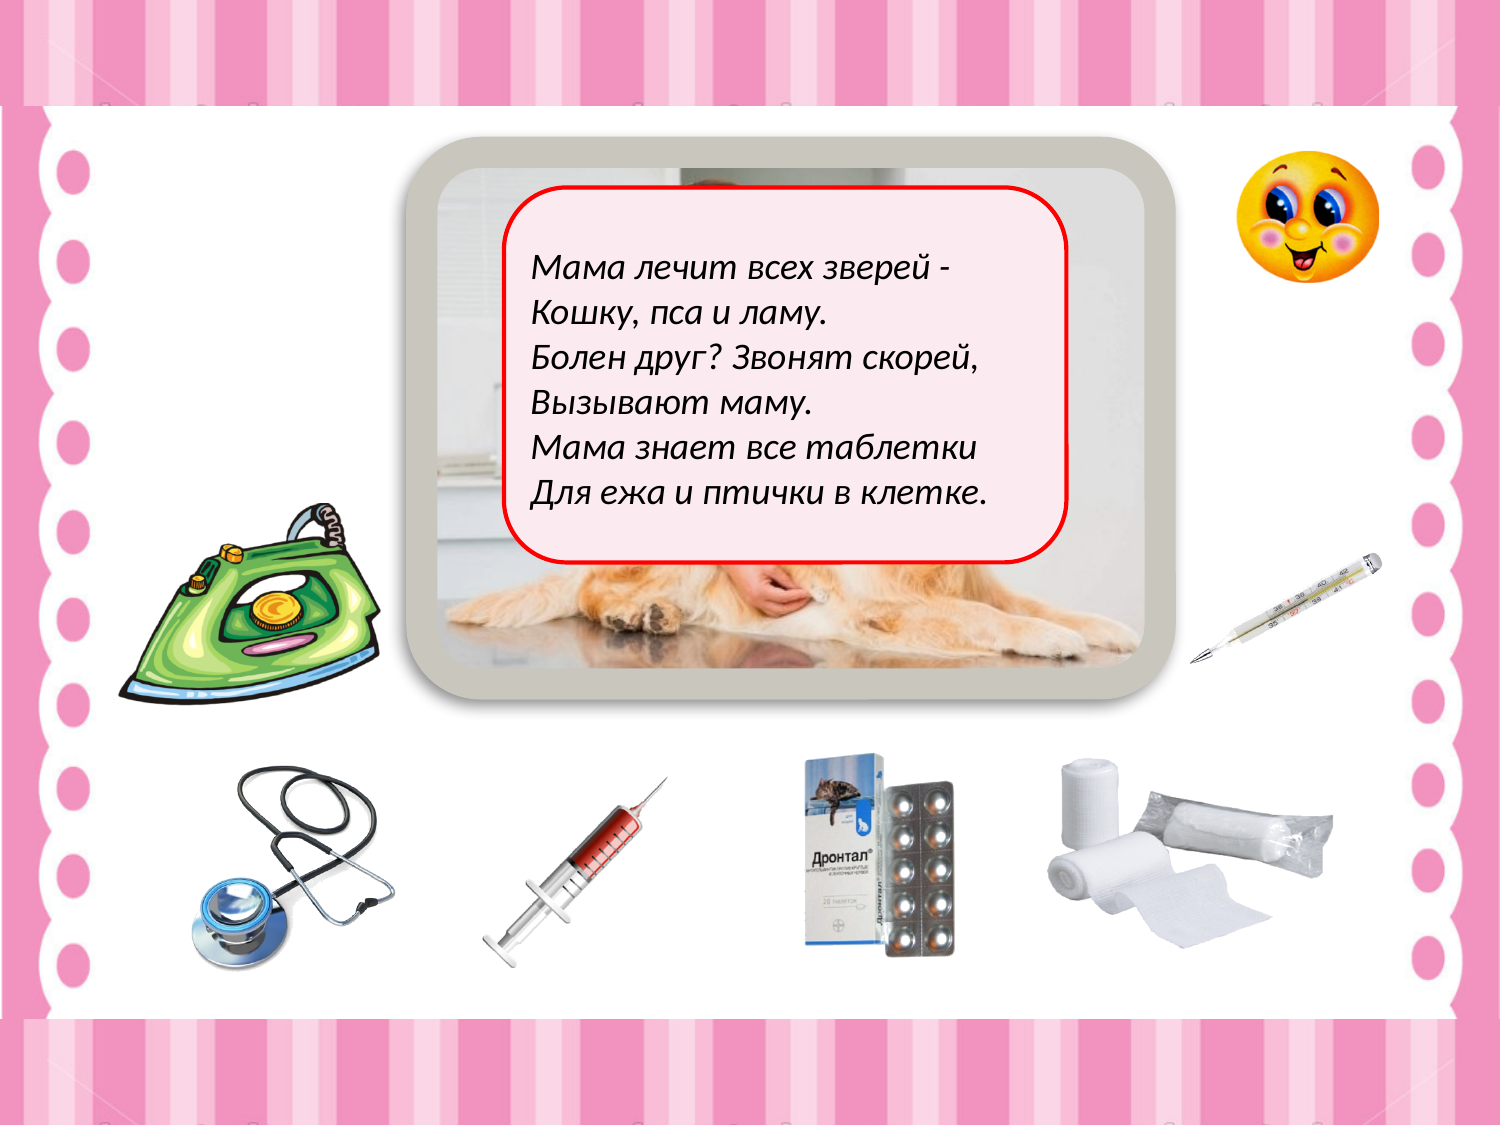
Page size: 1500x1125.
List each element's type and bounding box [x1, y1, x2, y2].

picture [0, 0, 1500, 1125]
text_box [503, 187, 1067, 563]
